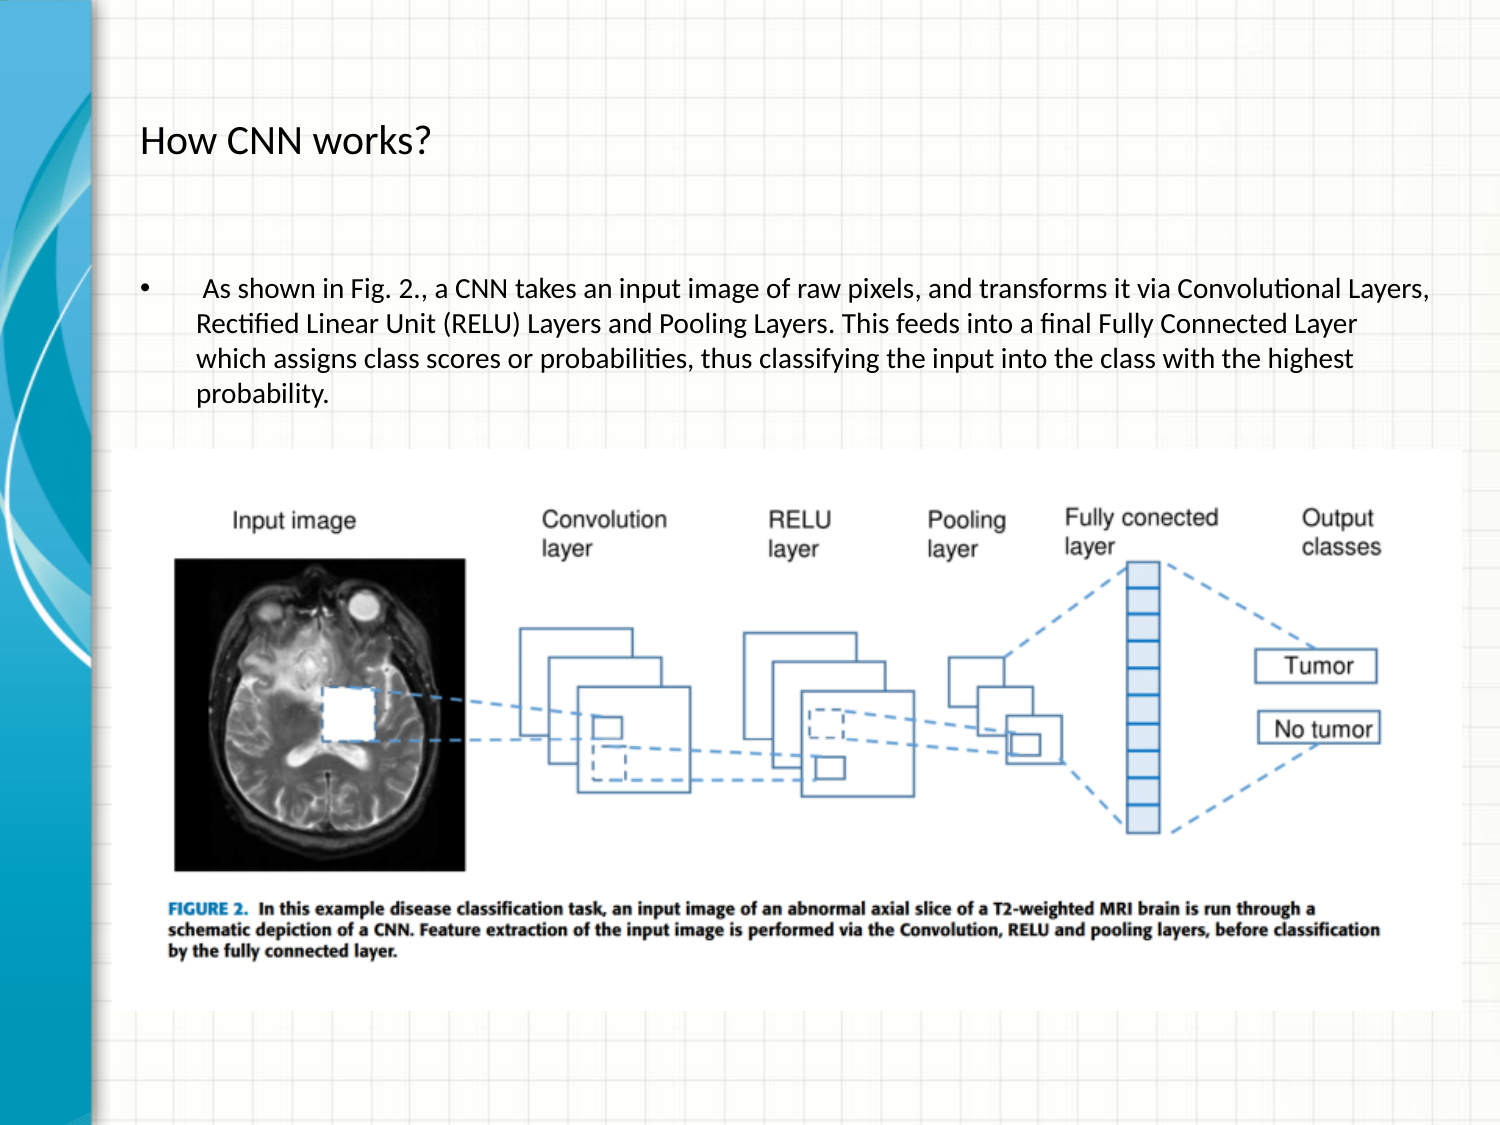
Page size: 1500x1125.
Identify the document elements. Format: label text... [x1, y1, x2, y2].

list As shown in Fig. 2., a CNN takes an input image of raw pixels, and transforms it via Convolutional Layers, Rectified Linear Unit (RELU) Layers and Pooling Layers. This feeds into a final Fully Connected Layer which assigns class scores or probabilities, thus classifying the input into the class with the highest probability. [125, 261, 1450, 448]
picture [0, 0, 1500, 1125]
title How CNN works? [125, 44, 1450, 232]
